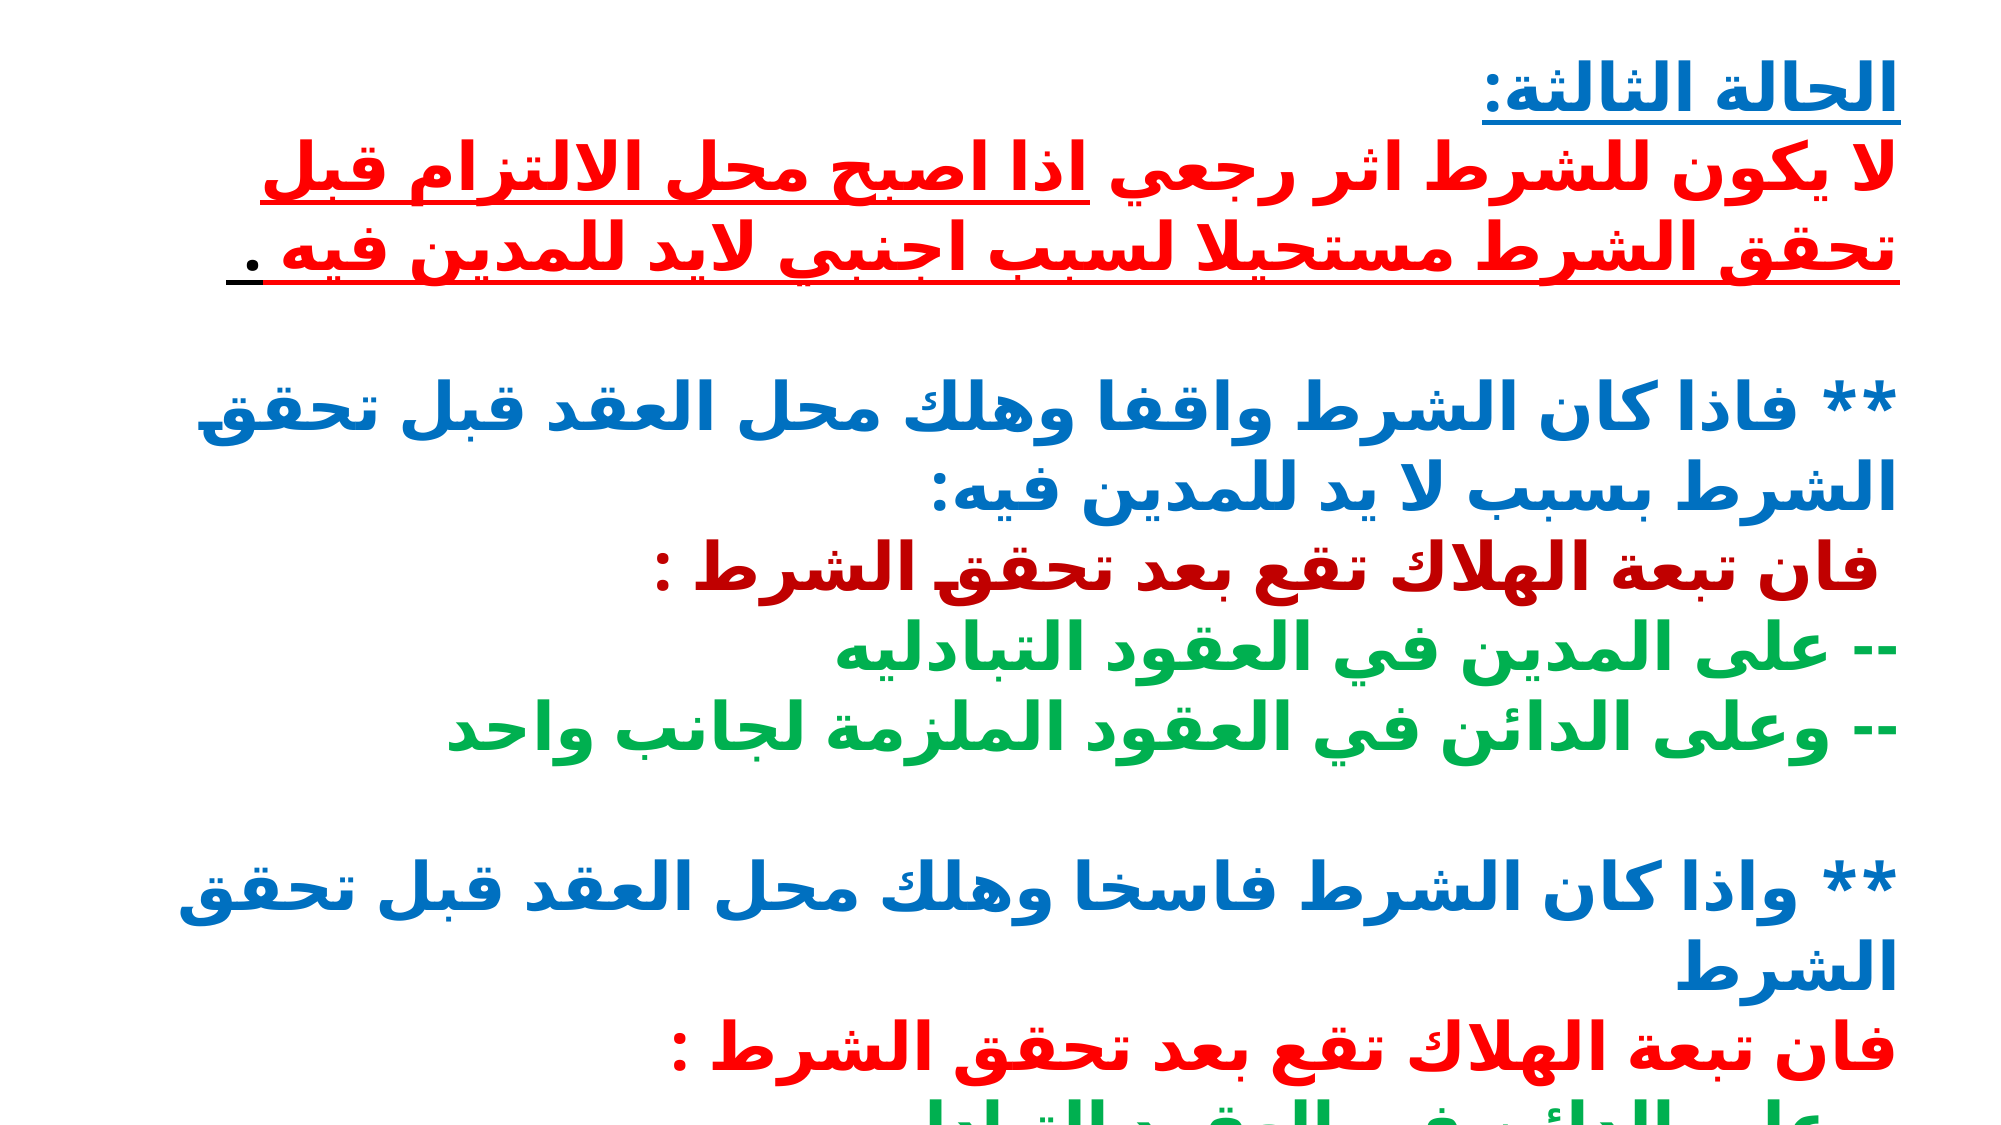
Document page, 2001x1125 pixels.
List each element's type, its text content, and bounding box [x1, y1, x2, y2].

text_box الحالة الثالثة: لا يكون للشرط اثر رجعي اذا اصبح محل الالتزام قبل تحقق الشرط مستحيلا لسبب اجنبي لايد للمدين فيه . ** فاذا كان الشرط واقفا وهلك محل العقد قبل تحقق الشرط بسبب لا يد للمدين فيه: فان تبعة الهلاك تقع بعد تحقق الشرط : -- على المدين في العقود التبادليه -- وعلى الدائن في العقود الملزمة لجانب واحد ** واذا كان الشرط فاسخا وهلك محل العقد قبل تحقق الشرط فان تبعة الهلاك تقع بعد تحقق الشرط : -- على الدائن في العقود التبادليه --والمدين في العقود الملزمة لجانب واحد . [54, 36, 1916, 1125]
